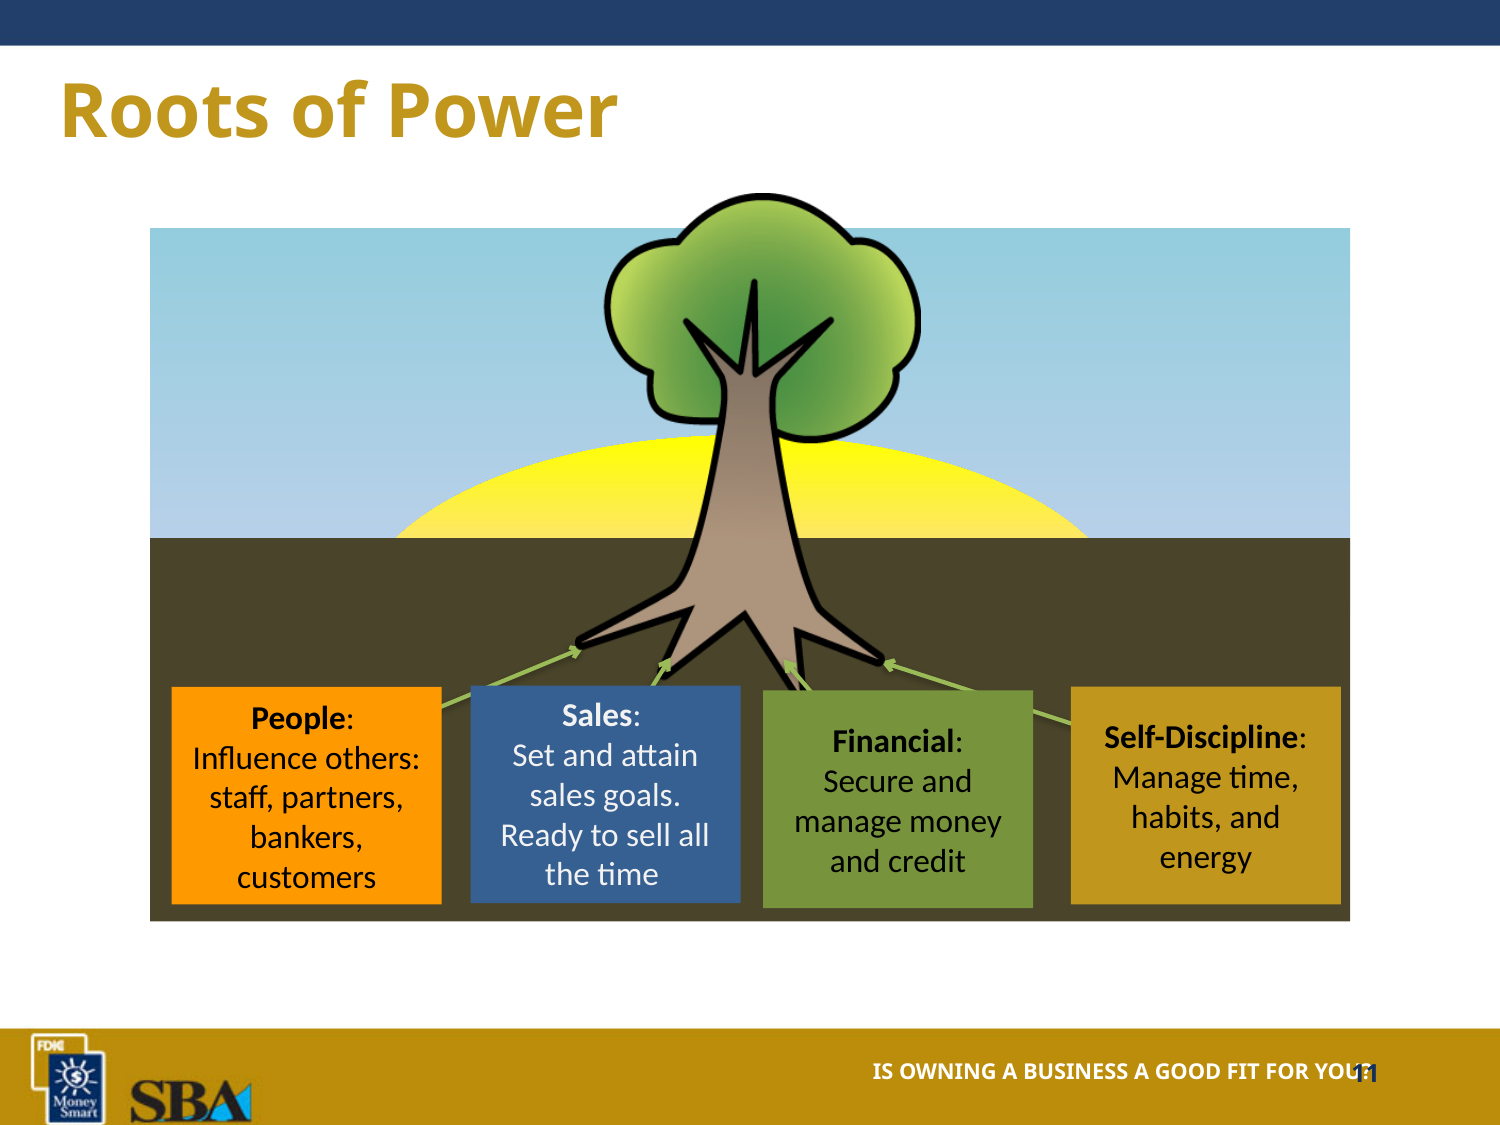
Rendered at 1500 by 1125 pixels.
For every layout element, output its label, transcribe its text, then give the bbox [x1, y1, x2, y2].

title Roots of Power [43, 55, 1394, 156]
picture [0, 0, 1500, 1125]
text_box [149, 193, 1351, 922]
